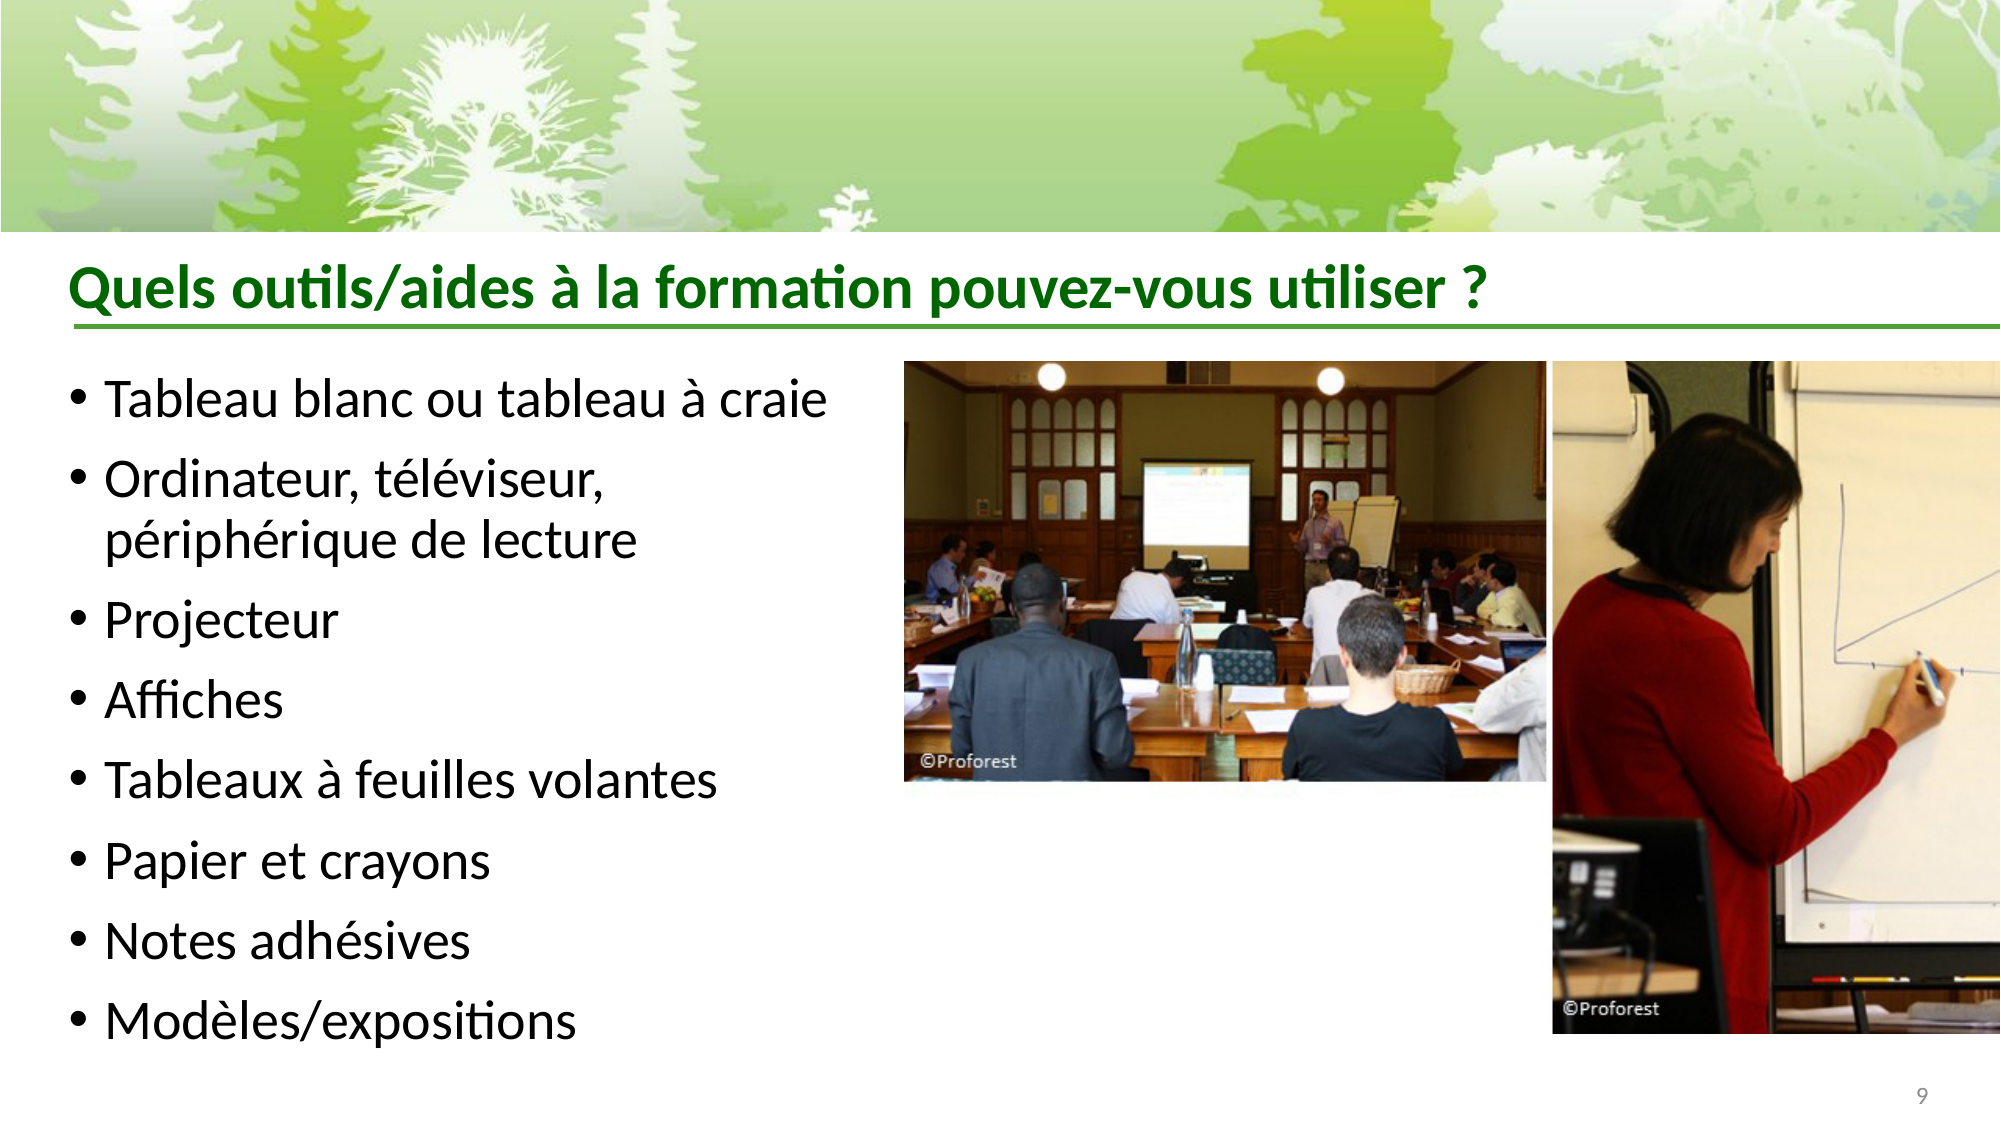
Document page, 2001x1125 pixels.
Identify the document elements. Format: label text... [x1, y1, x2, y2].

picture [0, 0, 2000, 232]
picture [904, 361, 2000, 1034]
slide_number 9 [1493, 1065, 1944, 1125]
list Tableau blanc ou tableau à craie Ordinateur, téléviseur, périphérique de lecture Projecteur Affiches Tableaux à feuilles volantes Papier et crayons Notes adhésives Modèles/expositions [53, 362, 870, 1105]
title Quels outils/aides à la formation pouvez-vous utiliser ? [53, 194, 1880, 383]
